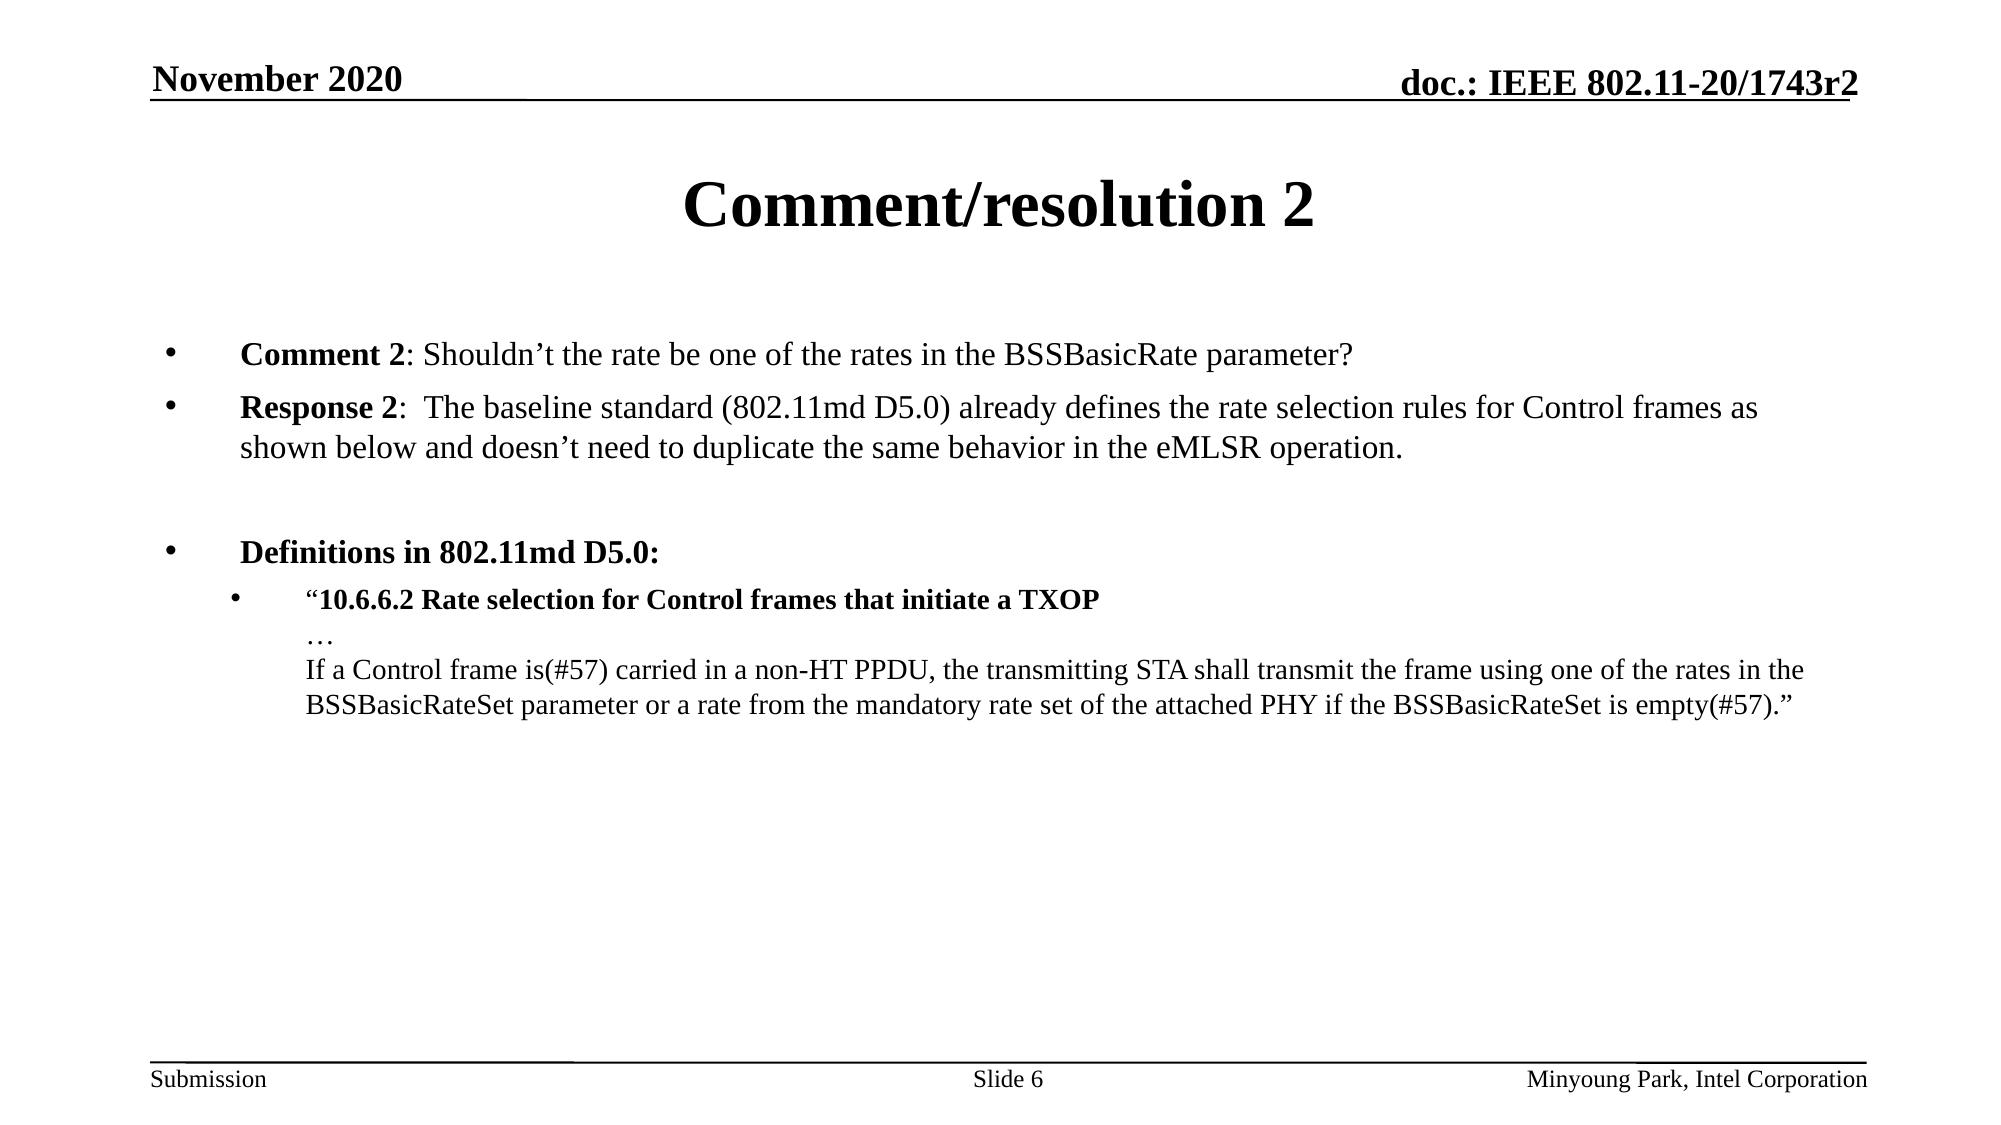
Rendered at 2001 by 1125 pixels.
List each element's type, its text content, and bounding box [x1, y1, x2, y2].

list Comment 2: Shouldn’t the rate be one of the rates in the BSSBasicRate parameter? Response 2: The baseline standard (802.11md D5.0) already defines the rate selection rules for Control frames as shown below and doesn’t need to duplicate the same behavior in the eMLSR operation. Definitions in 802.11md D5.0: “10.6.6.2 Rate selection for Control frames that initiate a TXOP … If a Control frame is(#57) carried in a non-HT PPDU, the transmitting STA shall transmit the frame using one of the rates in the BSSBasicRateSet parameter or a rate from the mandatory rate set of the attached PHY if the BSSBasicRateSet is empty(#57).” [149, 324, 1850, 1038]
title Comment/resolution 2 [149, 112, 1850, 288]
footer Minyoung Park, Intel Corporation [1171, 1061, 1869, 1093]
slide_number Slide 6 [950, 1061, 1067, 1123]
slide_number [152, 54, 563, 100]
